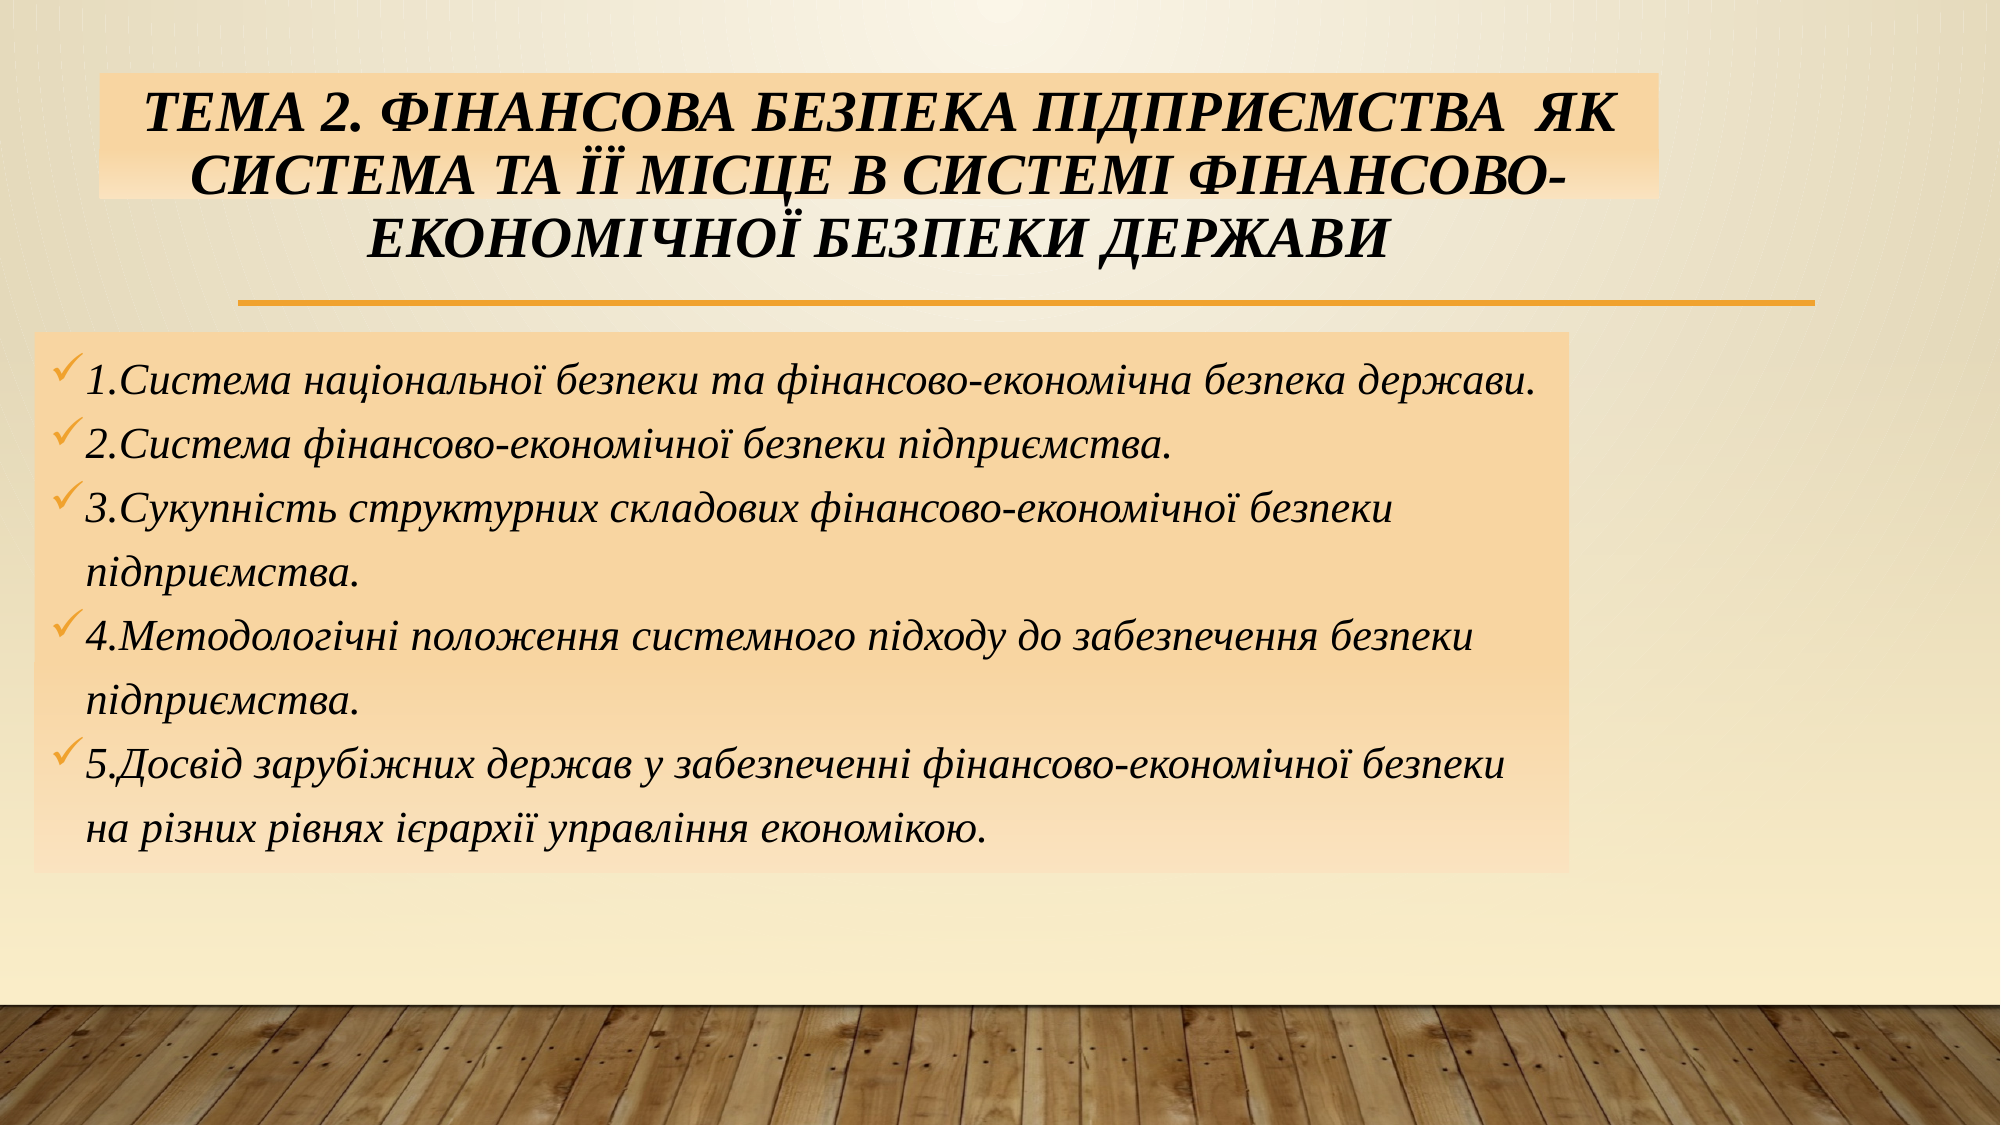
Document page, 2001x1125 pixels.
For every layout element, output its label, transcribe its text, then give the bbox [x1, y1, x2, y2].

list 1.Система національної безпеки та фінансово-економічна безпека держави. 2.Система фінансово-економічної безпеки підприємства. 3.Сукупність структурних складових фінансово-економічної безпеки підприємства. 4.Методологічні положення системного підходу до забезпечення безпеки підприємства. 5.Досвід зарубіжних держав у забезпеченні фінансово-економічної безпеки на різних рівнях ієрархії управління економікою. [34, 332, 1570, 873]
picture [0, 1005, 2000, 1125]
title ТЕМА 2. ФІНАНСОВА БЕЗПЕКА ПІДПРИЄМСТВА як система та її місце в системі фінансово-економічної безпеки держави [99, 73, 1659, 199]
